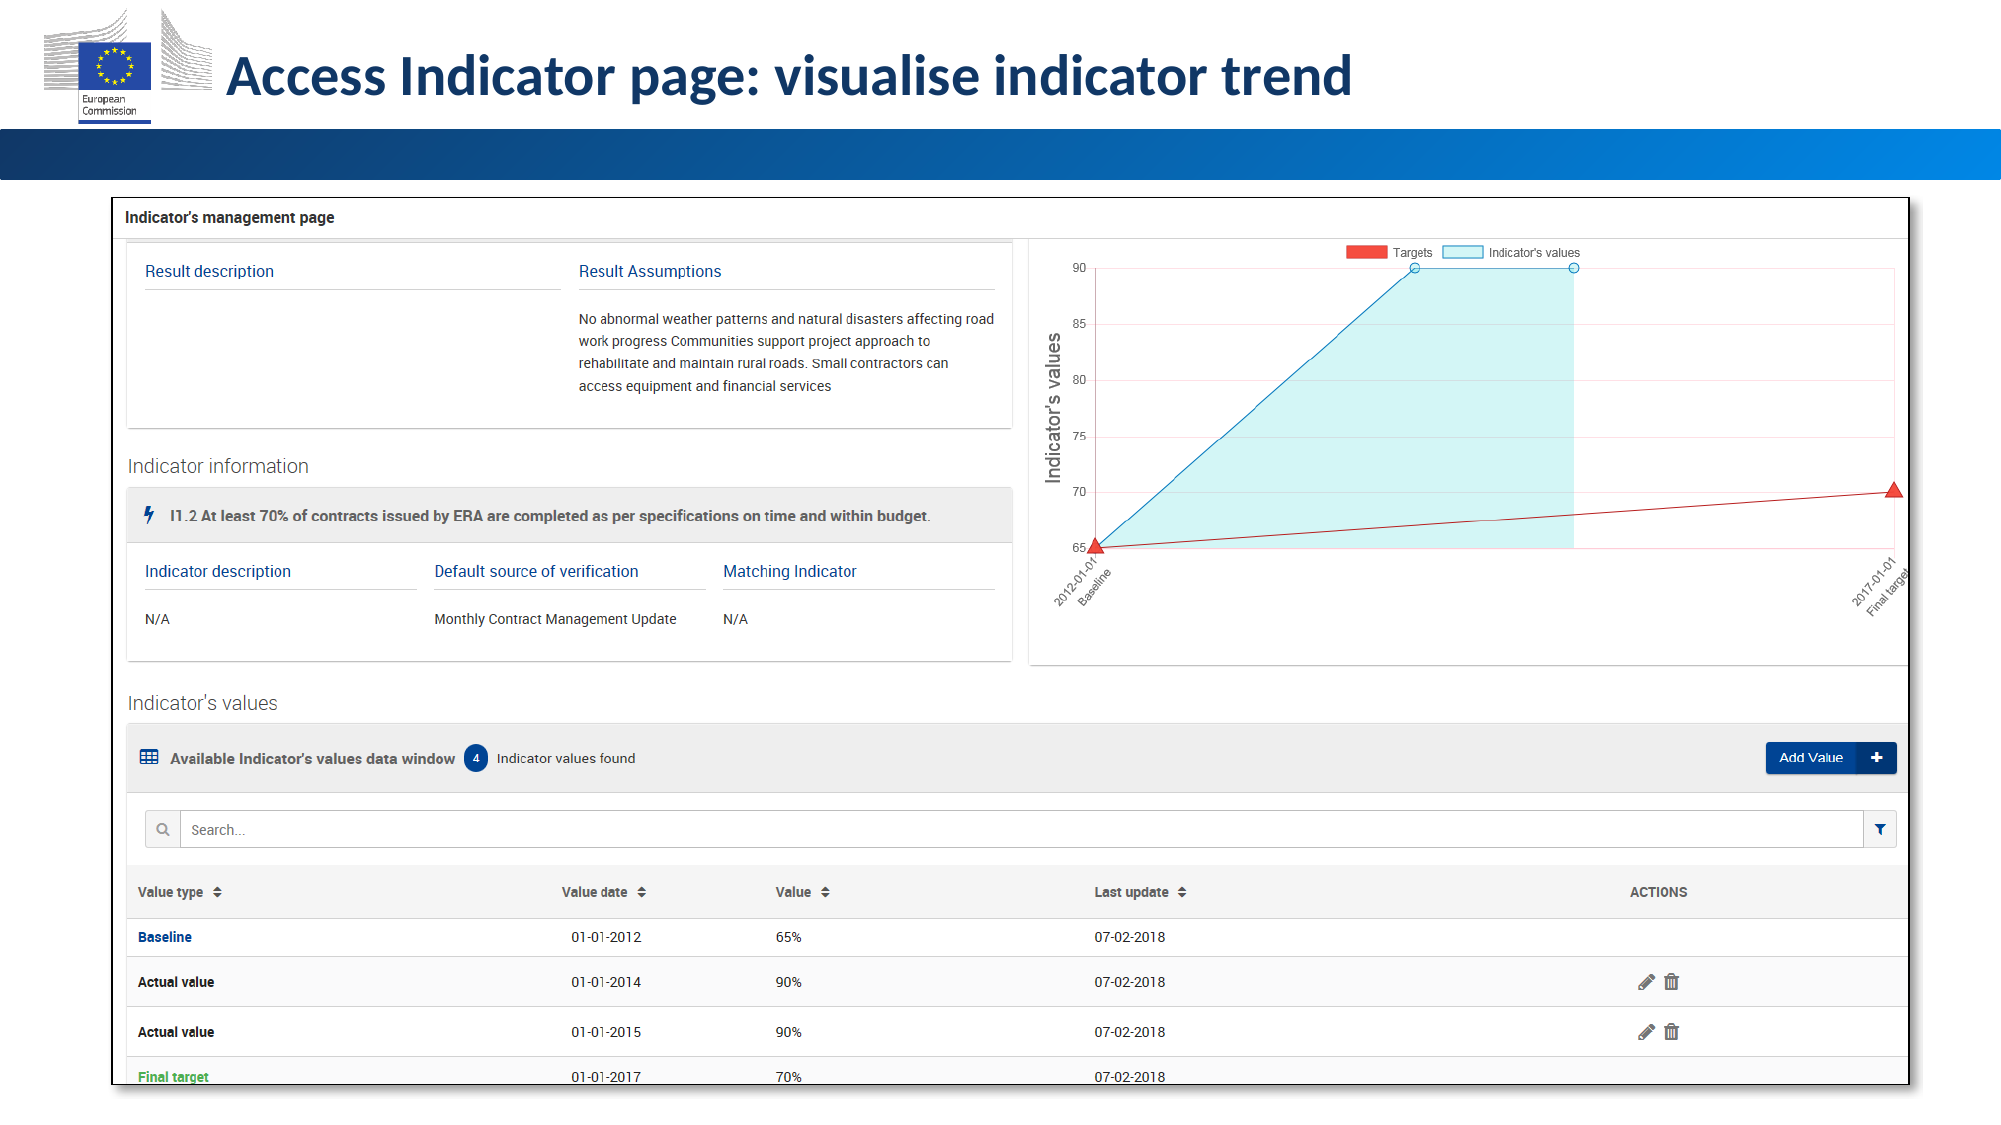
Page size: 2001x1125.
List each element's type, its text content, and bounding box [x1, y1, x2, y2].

picture [44, 8, 211, 124]
picture [112, 198, 1909, 1084]
title Access Indicator page: visualise indicator trend [211, 0, 2000, 154]
